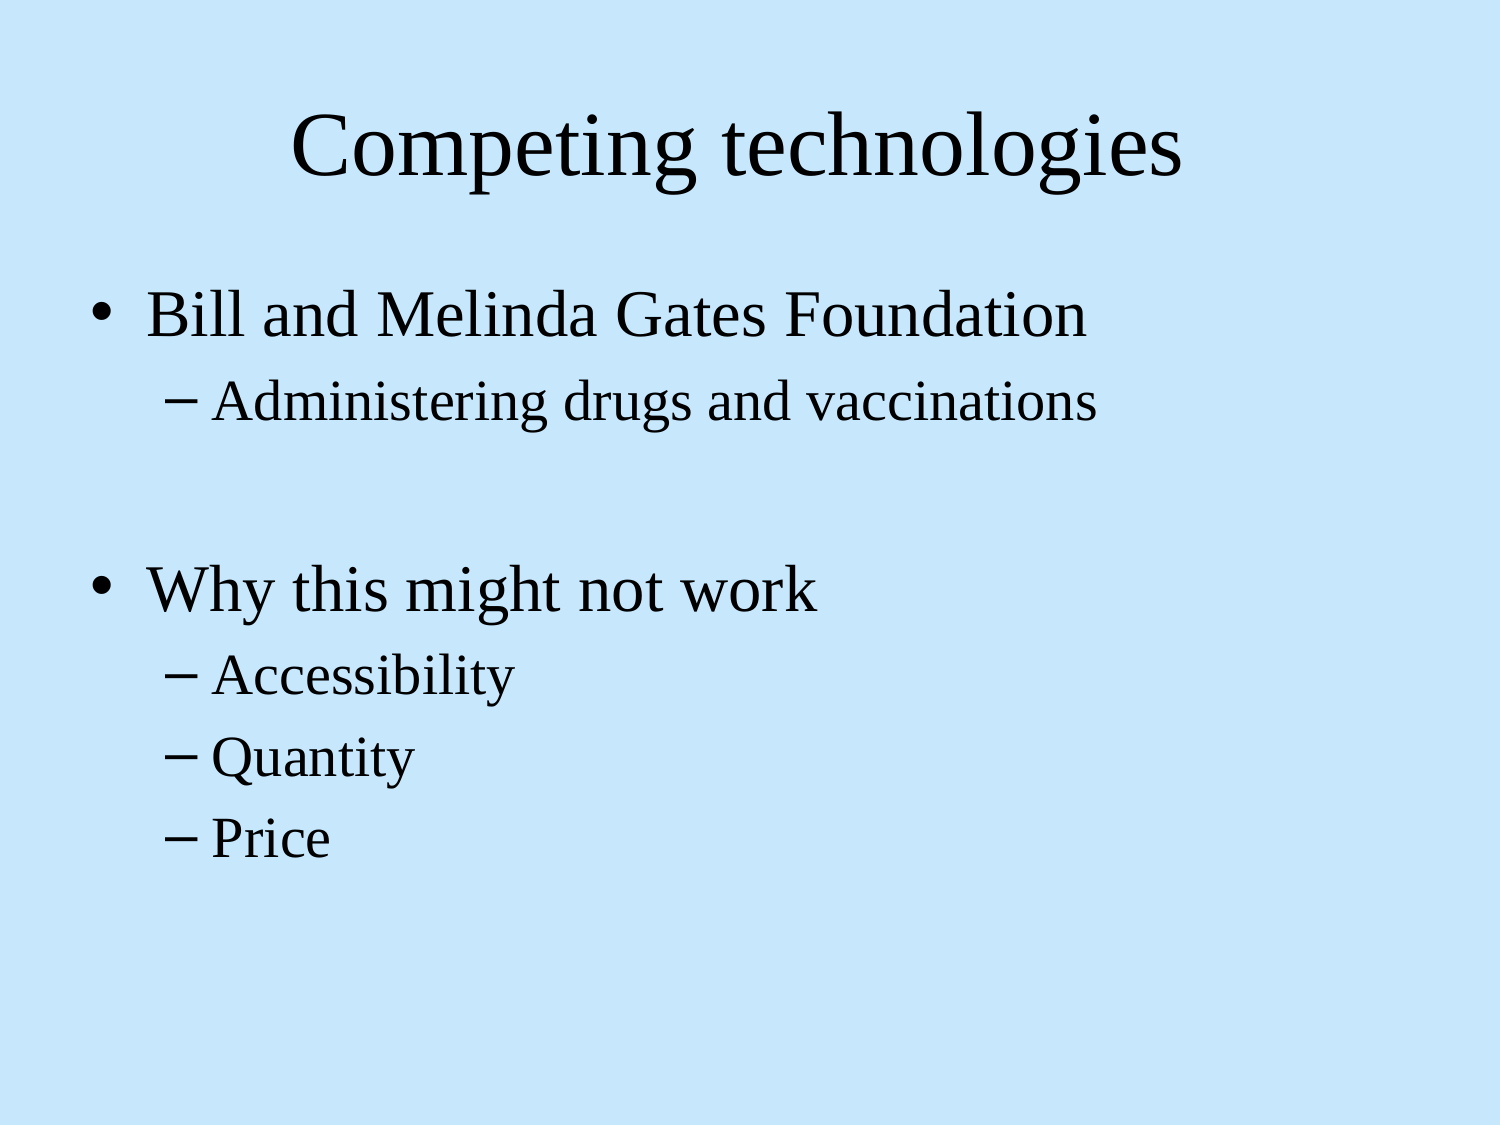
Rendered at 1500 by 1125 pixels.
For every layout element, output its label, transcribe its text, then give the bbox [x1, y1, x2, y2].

list Bill and Melinda Gates Foundation Administering drugs and vaccinations Why this might not work Accessibility Quantity Price [75, 262, 1425, 1005]
title Competing technologies [75, 45, 1425, 233]
